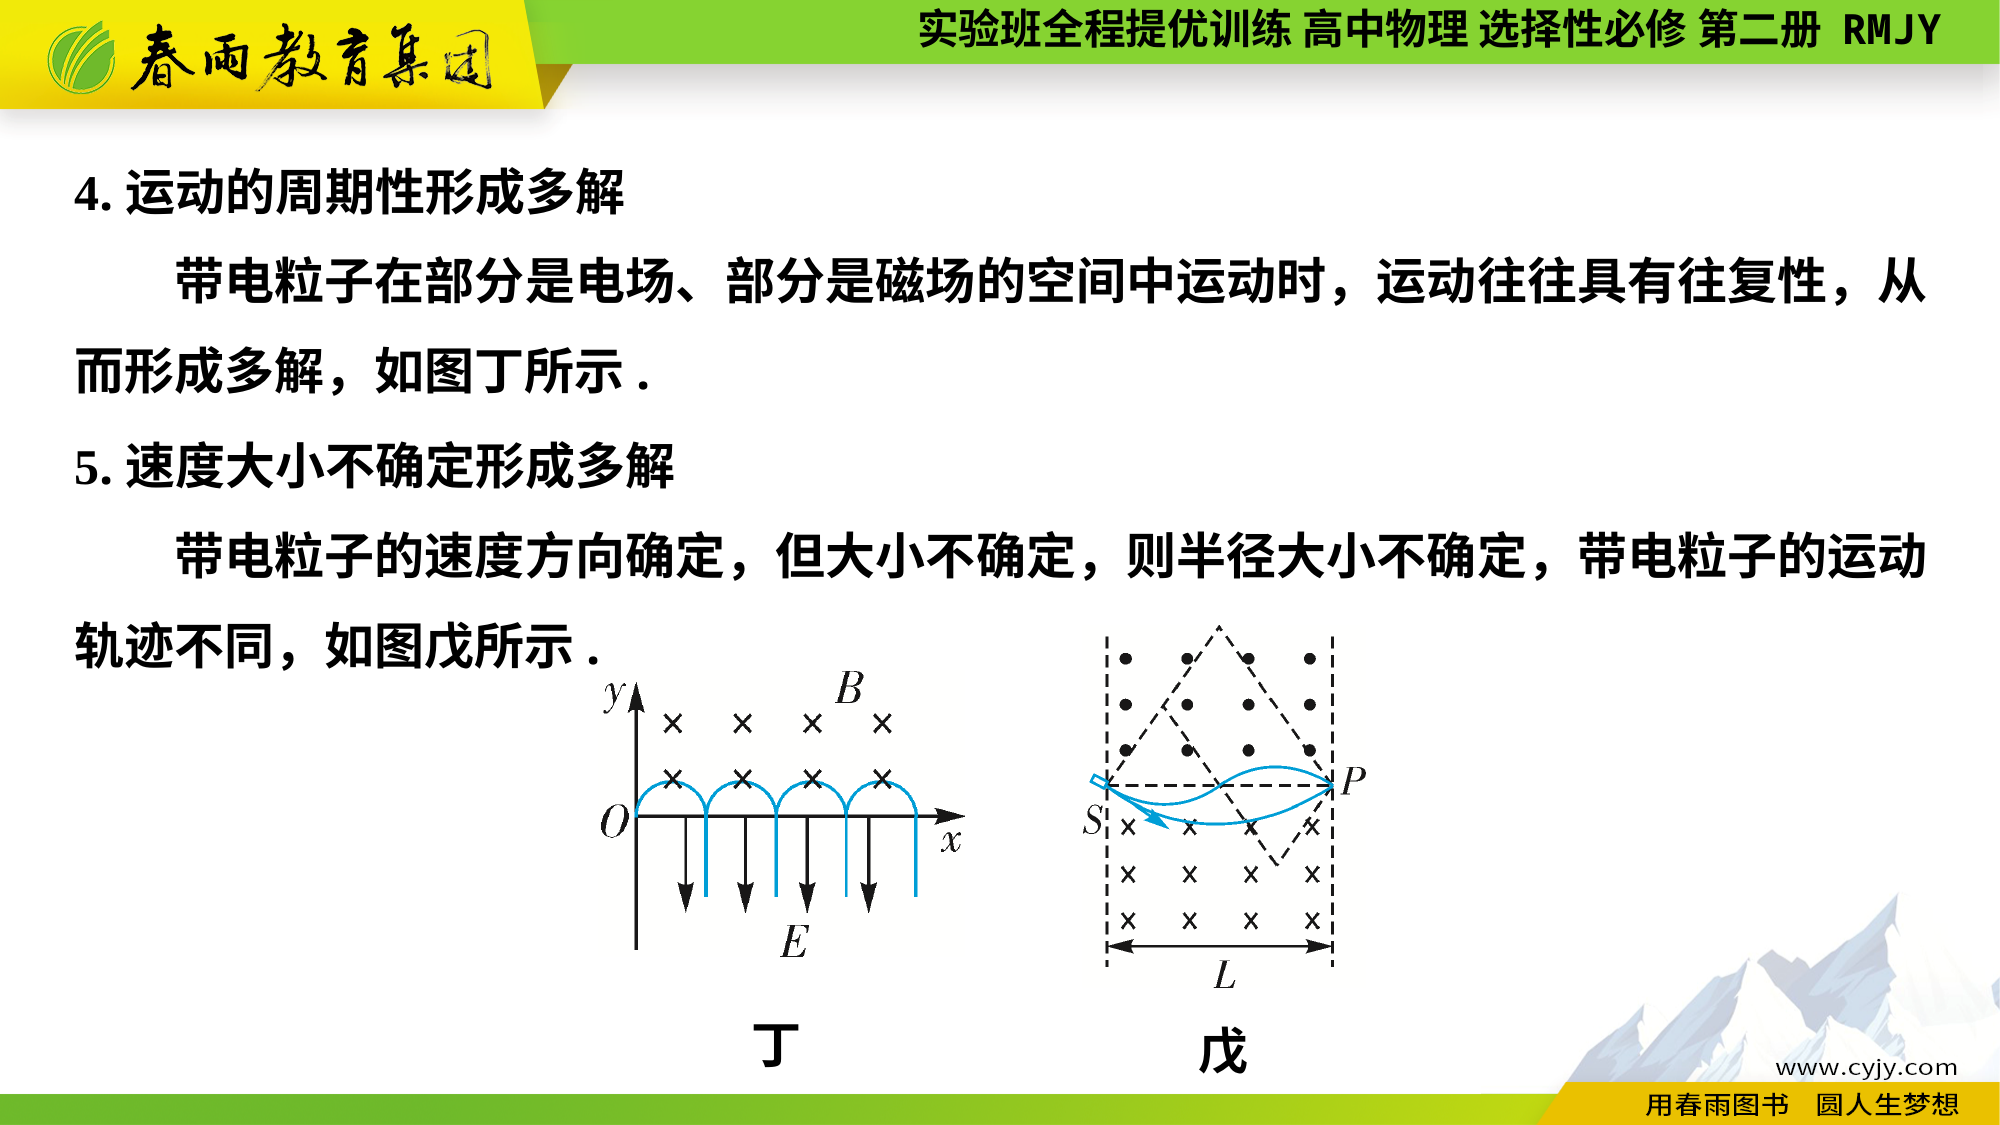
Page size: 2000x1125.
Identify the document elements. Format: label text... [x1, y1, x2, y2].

list 4.运动的周期性形成多解 带电粒子在部分是电场、部分是磁场的空间中运动时，运动往往具有往复性，从而形成多解，如图丁所示. [59, 122, 1944, 396]
text_box 丁 [736, 975, 817, 1081]
text_box 戊 [1183, 996, 1264, 1087]
picture [0, 0, 2000, 1125]
text_box 5.速度大小不确定形成多解 带电粒子的速度方向确定，但大小不确定，则半径大小不确定，带电粒子的运动轨迹不同，如图戊所示. [59, 397, 1944, 683]
